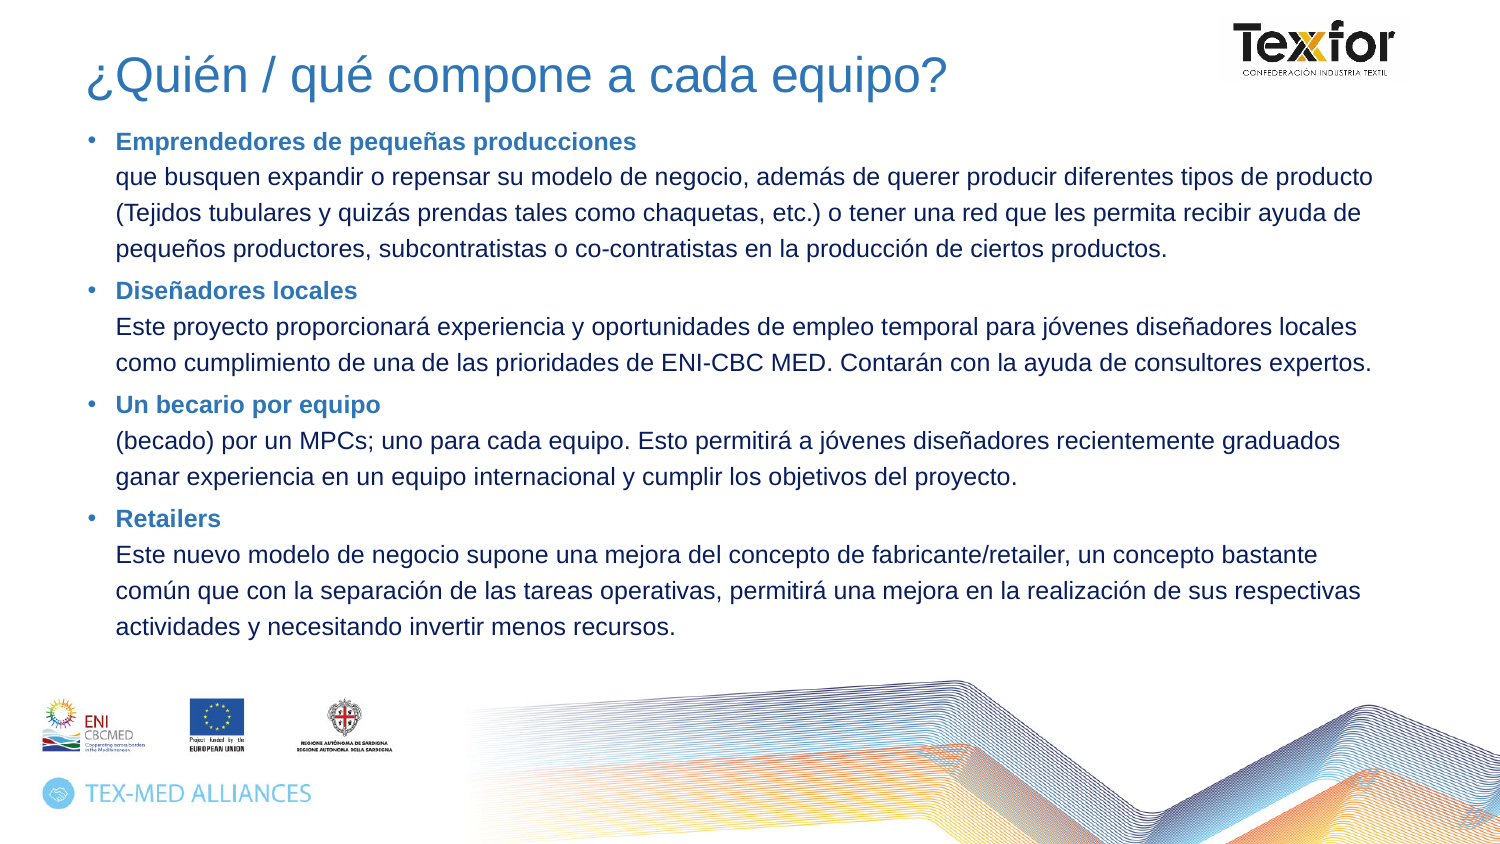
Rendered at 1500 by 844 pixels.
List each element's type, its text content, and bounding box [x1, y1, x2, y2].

picture [0, 0, 1500, 844]
text_box Emprendedores de pequeñas producciones que busquen expandir o repensar su modelo de negocio, además de querer producir diferentes tipos de producto (Tejidos tubulares y quizás prendas tales como chaquetas, etc.) o tener una red que les permita recibir ayuda de pequeños productores, subcontratistas o co-contratistas en la producción de ciertos productos. Diseñadores locales Este proyecto proporcionará experiencia y oportunidades de empleo temporal para jóvenes diseñadores locales como cumplimiento de una de las prioridades de ENI-CBC MED. Contarán con la ayuda de consultores expertos. Un becario por equipo (becado) por un MPCs; uno para cada equipo. Esto permitirá a jóvenes diseñadores recientemente graduados ganar experiencia en un equipo internacional y cumplir los objetivos del proyecto. Retailers Este nuevo modelo de negocio supone una mejora del concepto de fabricante/retailer, un concepto bastante común que con la separación de las tareas operativas, permitirá una mejora en la realización de sus respectivas actividades y necesitando invertir menos recursos. [79, 111, 1390, 648]
text_box ¿Quién / qué compone a cada equipo? [79, 36, 1475, 108]
